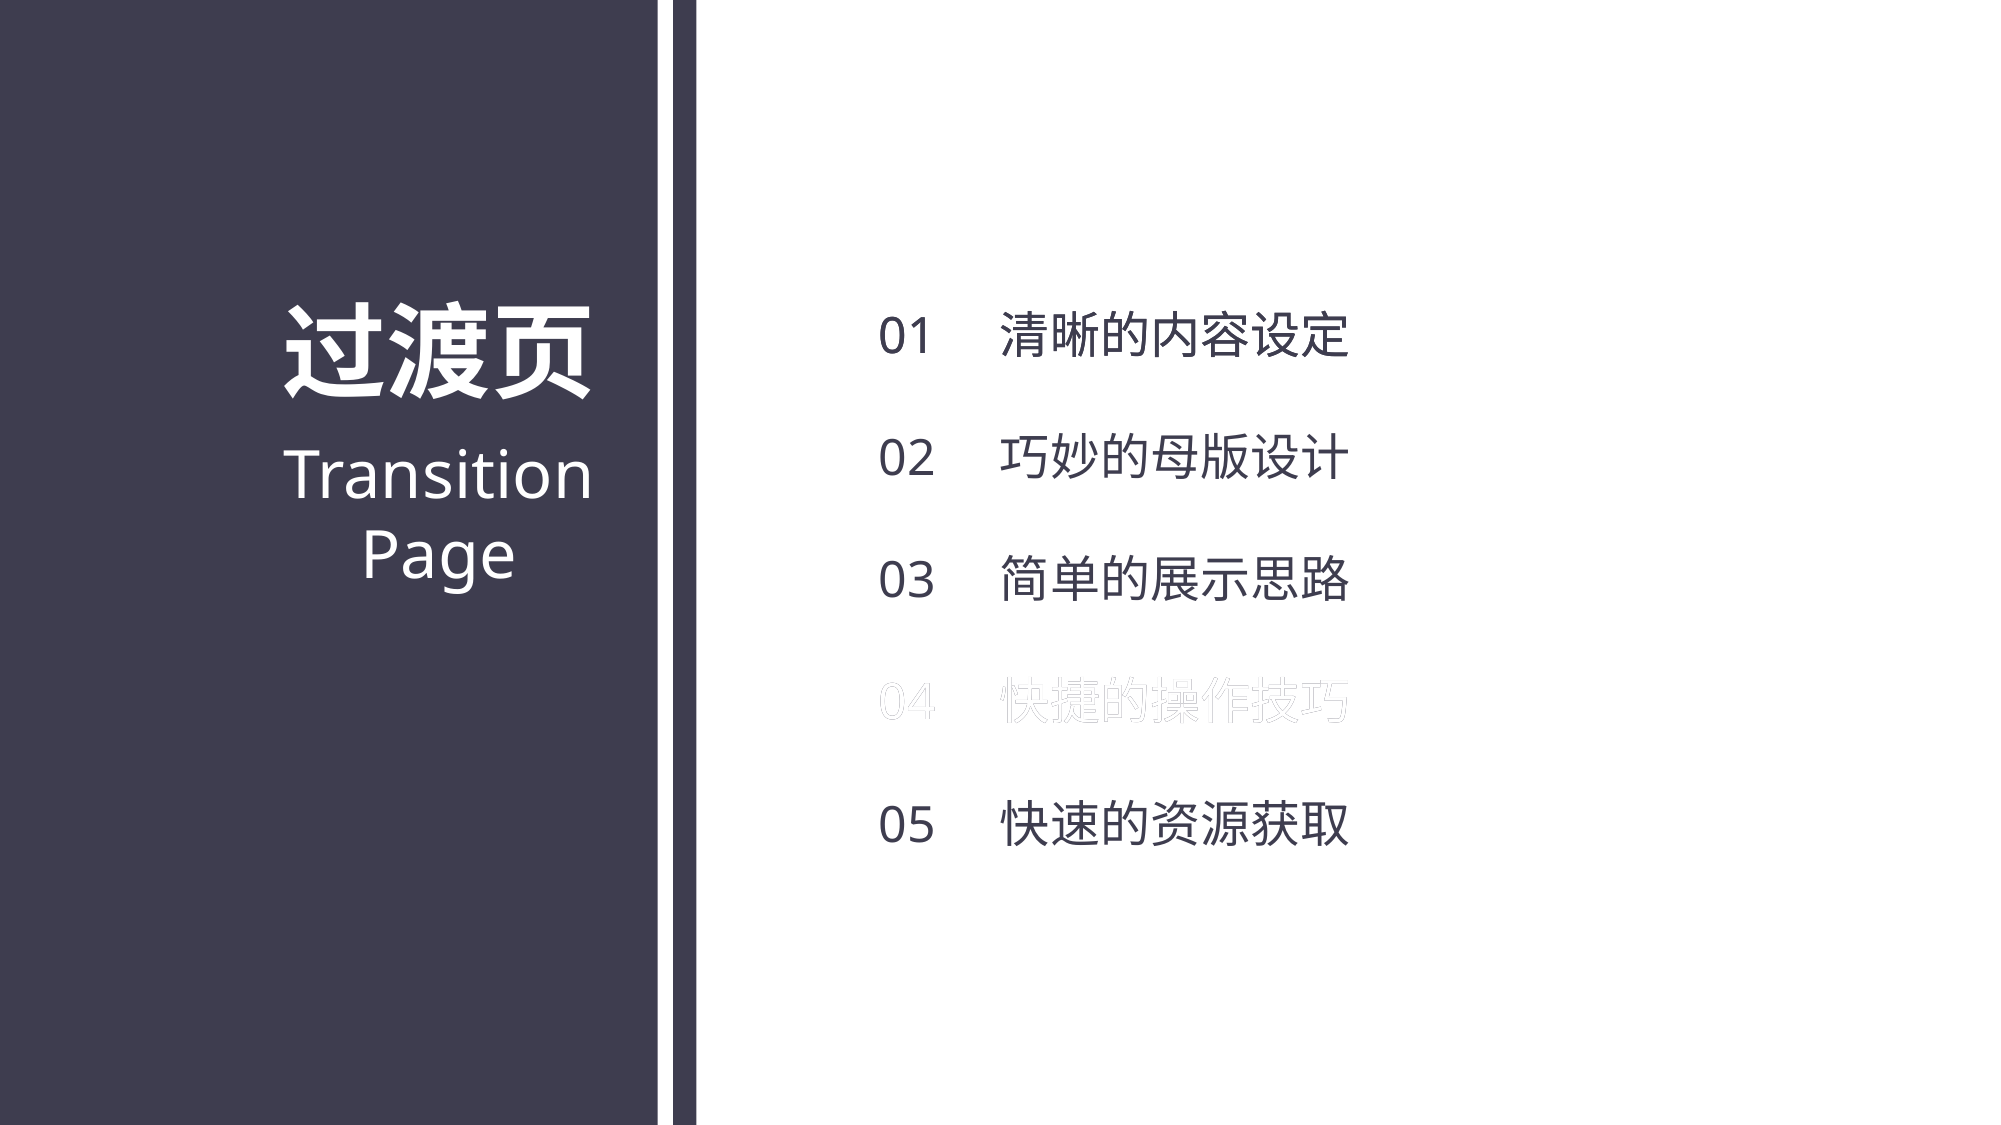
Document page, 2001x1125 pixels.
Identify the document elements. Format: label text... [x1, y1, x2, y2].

text_box 02 巧妙的母版设计 [878, 425, 1508, 486]
text_box 03 简单的展示思路 [878, 547, 1508, 608]
text_box 04 快捷的操作技巧 [878, 669, 1508, 730]
text_box [657, 0, 673, 1125]
text_box 05 快速的资源获取 [878, 791, 1508, 853]
text_box [696, 0, 2000, 1125]
text_box 过渡页 [244, 278, 634, 419]
text_box 01 清晰的内容设定 [878, 303, 1508, 364]
text_box Transition Page [244, 424, 634, 599]
